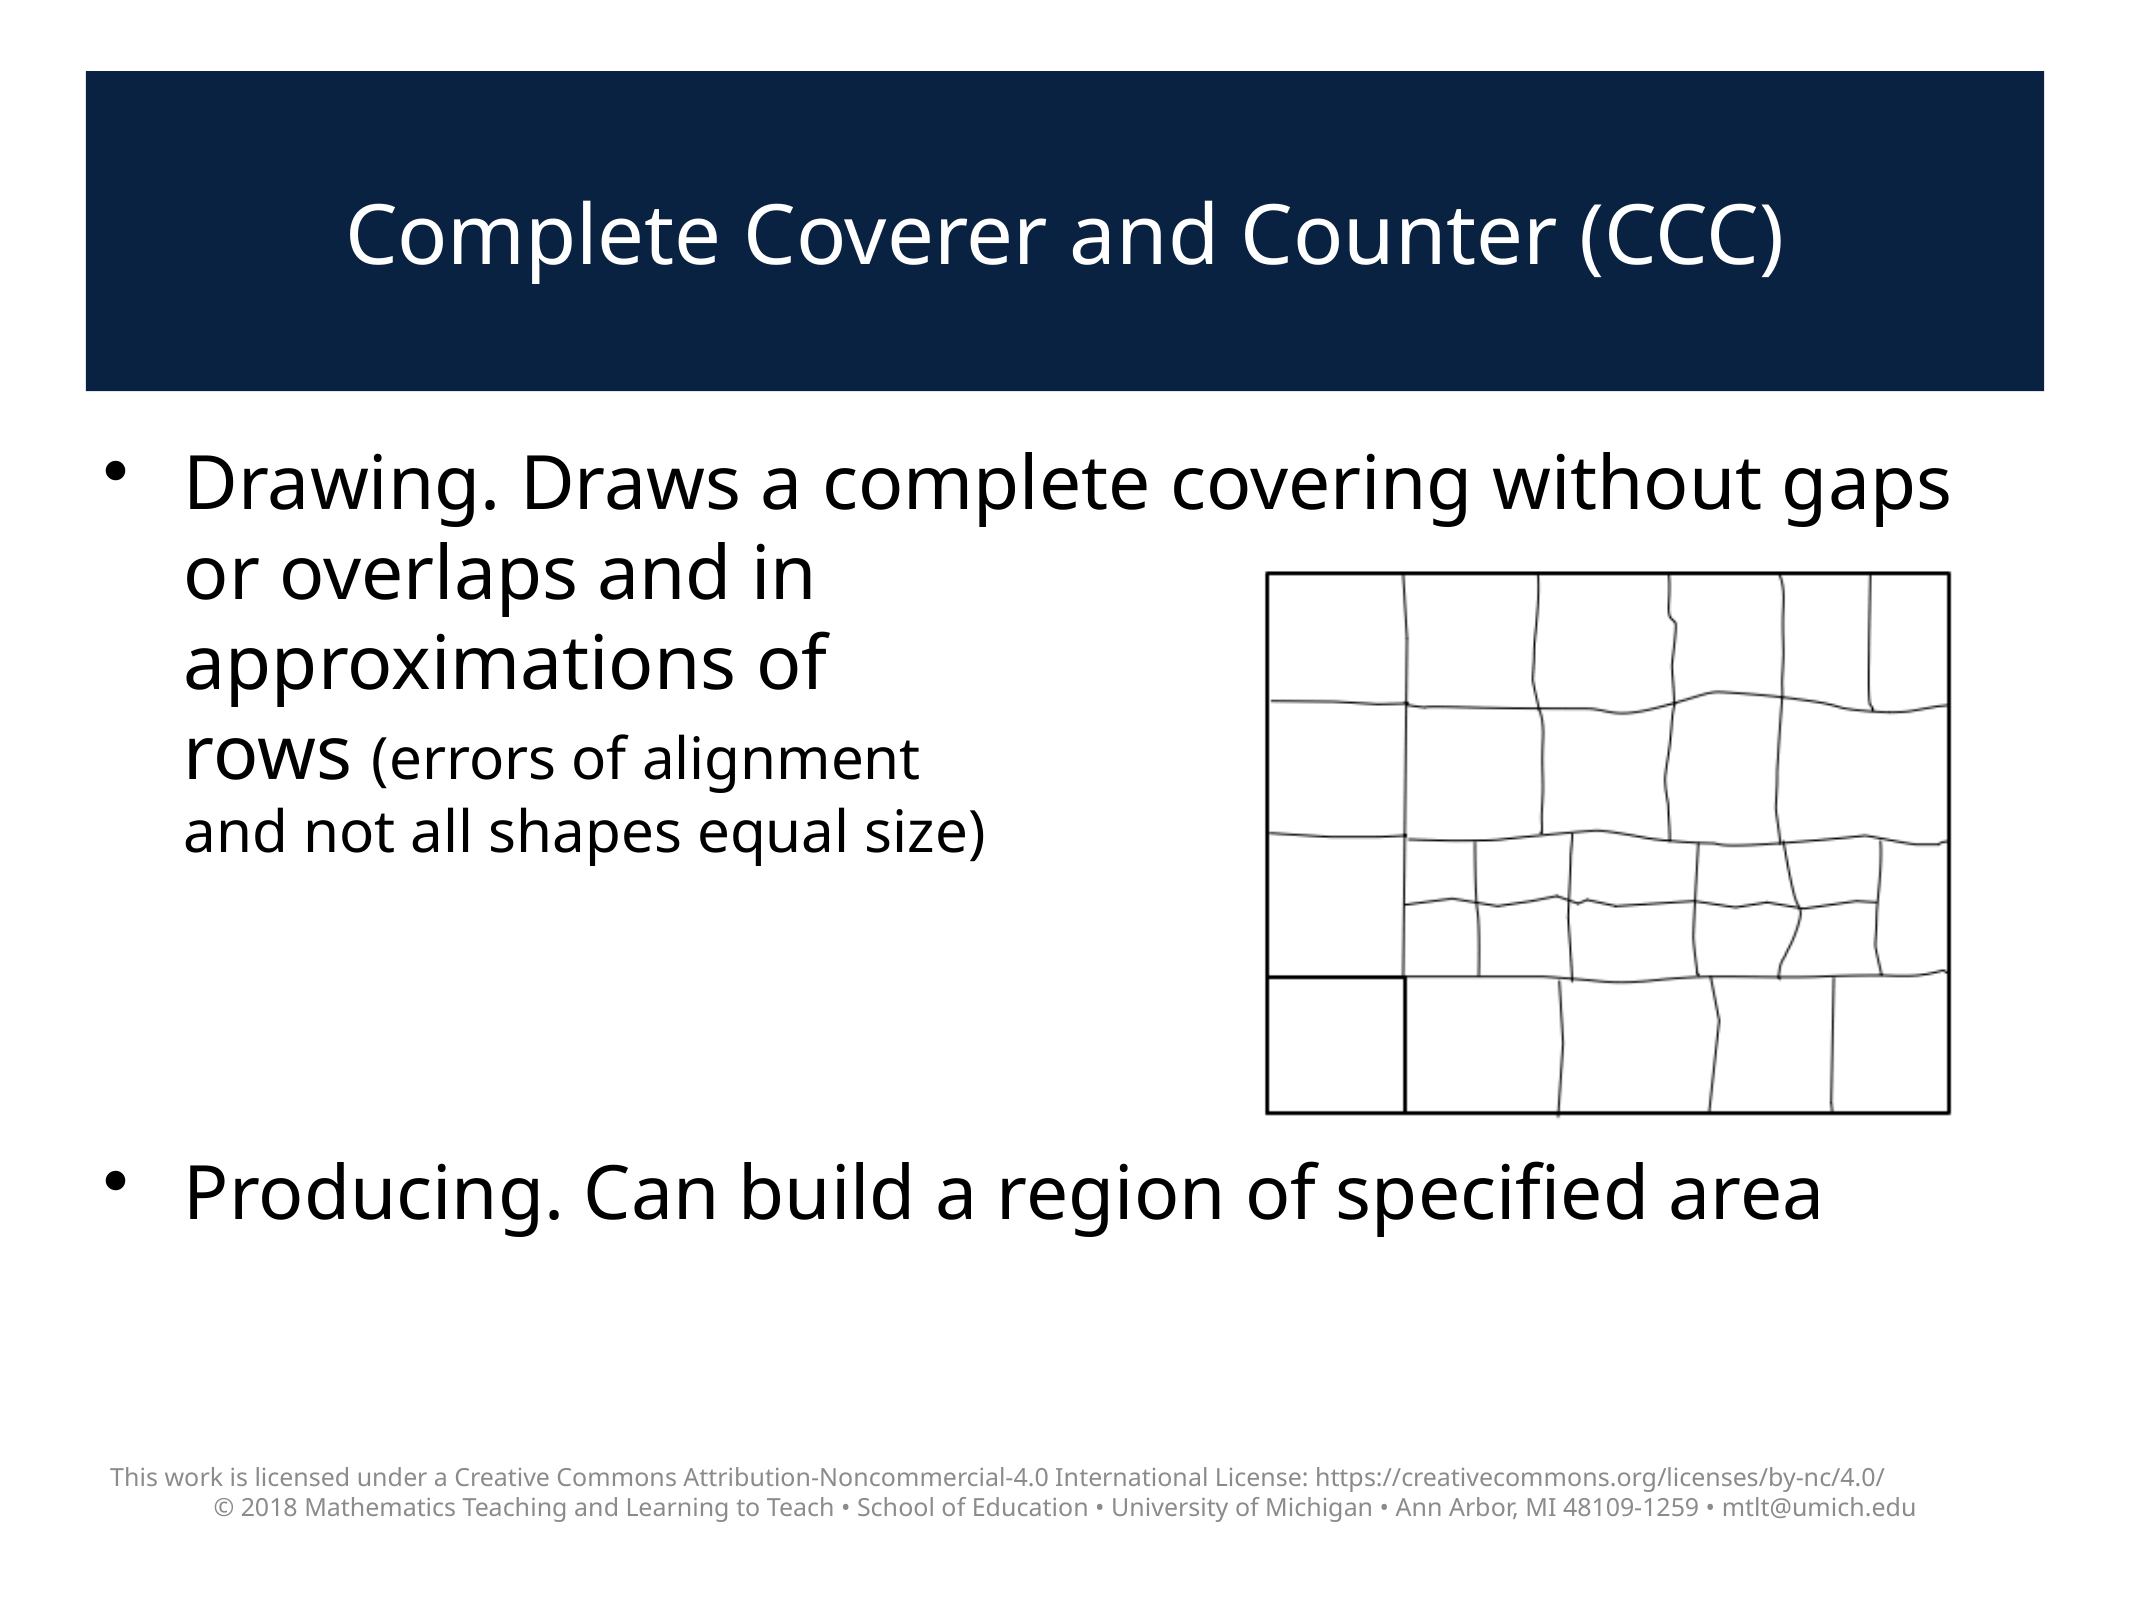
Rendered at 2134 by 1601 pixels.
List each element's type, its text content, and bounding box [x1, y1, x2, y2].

picture [1244, 552, 1974, 1141]
title Complete Coverer and Counter (CCC) [85, 71, 2045, 392]
list Drawing. Draws a complete covering without gaps or overlaps and in approximations of rows (errors of alignment and not all shapes equal size) Producing. Can build a region of specified area [88, 426, 2045, 1430]
text_box This work is licensed under a Creative Commons Attribution-Noncommercial-4.0 International License: https://creativecommons.org/licenses/by-nc/4.0/ © 2018 Mathematics Teaching and Learning to Teach • School of Education • University of Michigan • Ann Arbor, MI 48109-1259 • mtlt@umich.edu [88, 1436, 2045, 1547]
